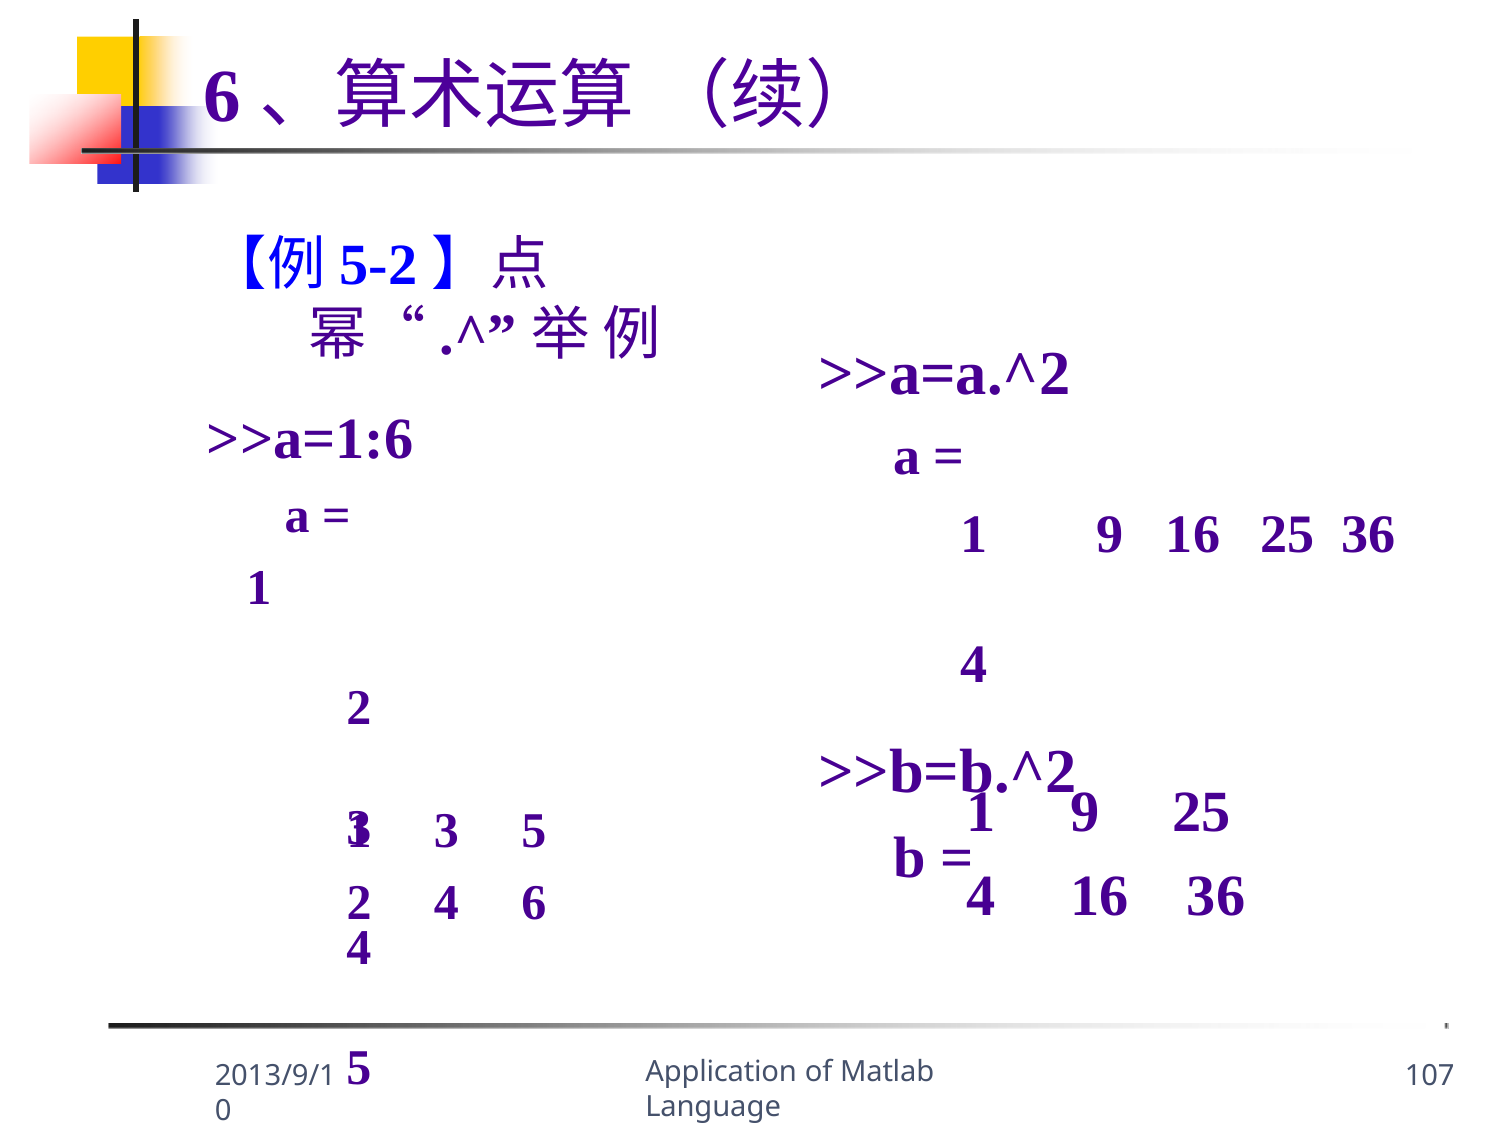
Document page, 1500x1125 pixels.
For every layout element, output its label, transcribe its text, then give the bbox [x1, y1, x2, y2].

text_box 6、算术运算 （续） [201, 46, 882, 137]
picture [777, 1023, 1458, 1029]
list 【例5-2】点幂“.^”举 例 >>a=1:6 a = 1 2 3 4 5 6 >>b=reshape(a,2,3) b = [206, 226, 777, 1125]
table_header 5 [490, 803, 551, 875]
text_box >>a=a.^2 a = 1 4 >>b=b.^2 b = [816, 331, 1080, 890]
picture [29, 36, 1431, 184]
slide_number Application of Matlab Language [777, 1051, 987, 1125]
table_header 3 [403, 803, 490, 875]
picture [108, 1023, 206, 1029]
table_cell 6 [490, 875, 551, 946]
text_box 9 16 25 36 [1094, 498, 1397, 564]
text_box 1 9 25 4 16 36 [963, 773, 1246, 928]
table_cell 2 [342, 875, 403, 946]
table_header 1 [342, 803, 403, 875]
table_cell 4 [403, 875, 490, 946]
slide_number 107 [1400, 1056, 1457, 1125]
